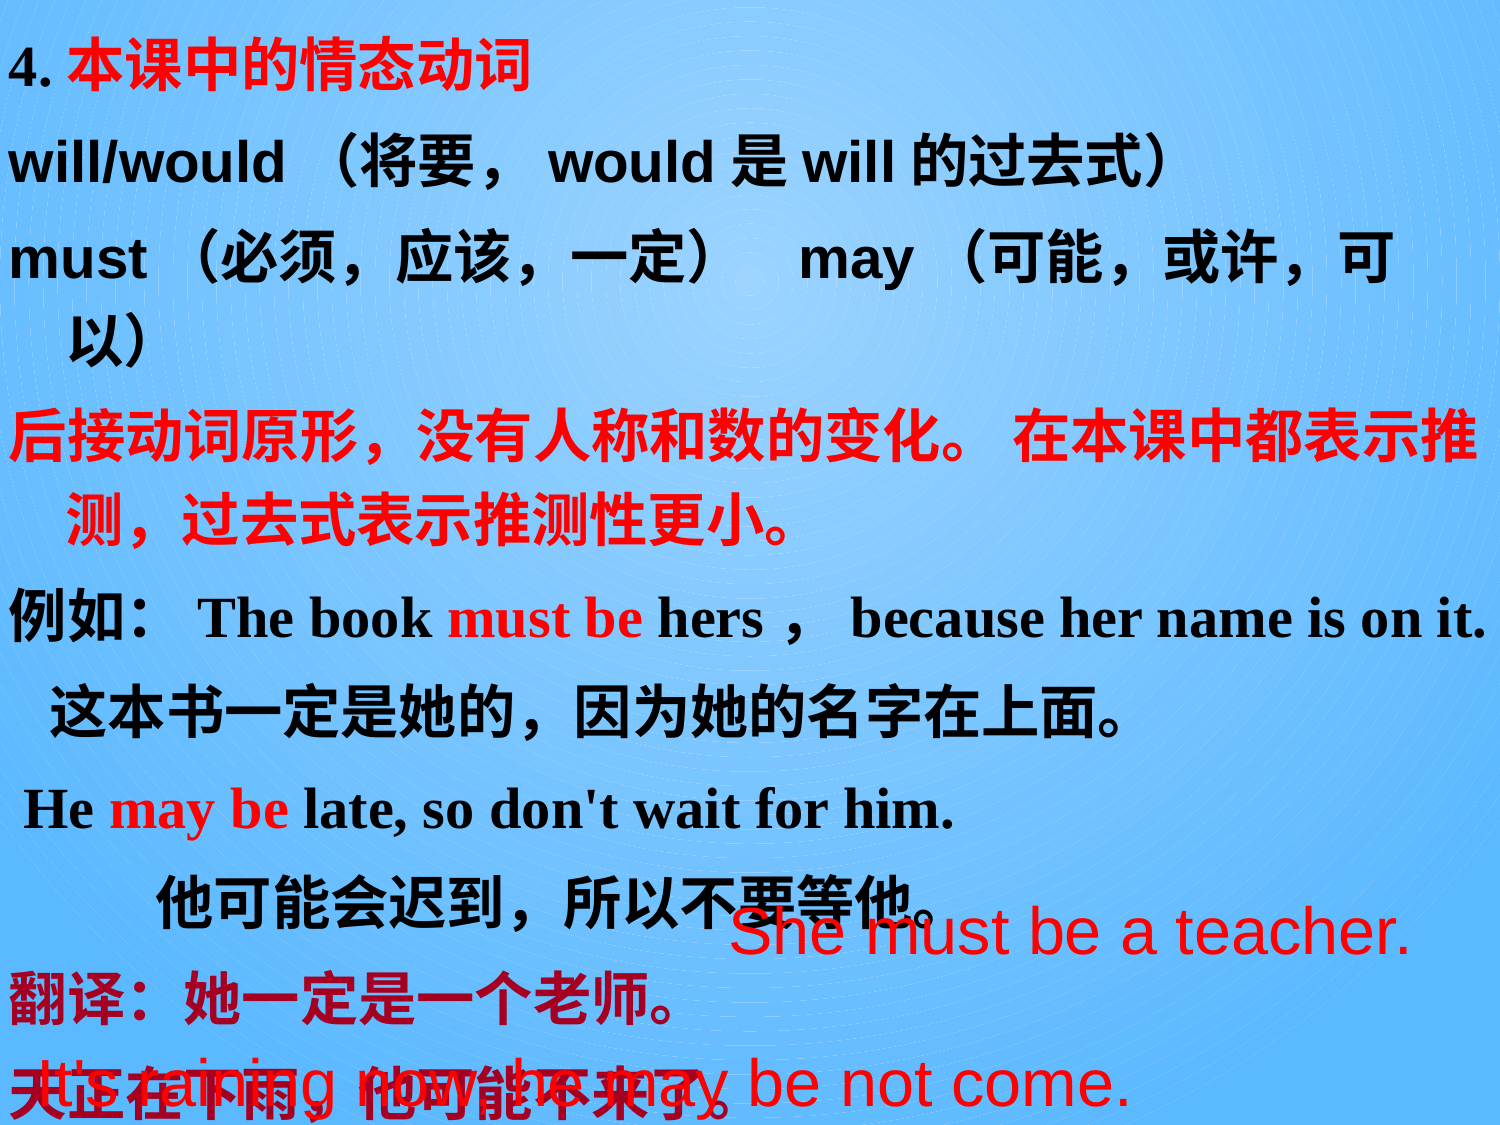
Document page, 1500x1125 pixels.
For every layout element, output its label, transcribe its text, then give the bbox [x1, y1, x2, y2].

text_box It's raining now, he may be not come. [21, 1032, 1479, 1125]
text_box 4.本课中的情态动词 will/would（将要，would是will的过去式） must（必须，应该，一定） may（可能，或许，可以） 后接动词原形，没有人称和数的变化。 在本课中都表示推测，过去式表示推测性更小。 例如：The book must be hers，because her name is on it. 这本书一定是她的，因为她的名字在上面。 He may be late, so don't wait for him. 他可能会迟到，所以不要等他。 翻译：她一定是一个老师。 天正在下雨，他可能不来了。 [0, 7, 1500, 1125]
text_box She must be a teacher. [713, 880, 1500, 976]
